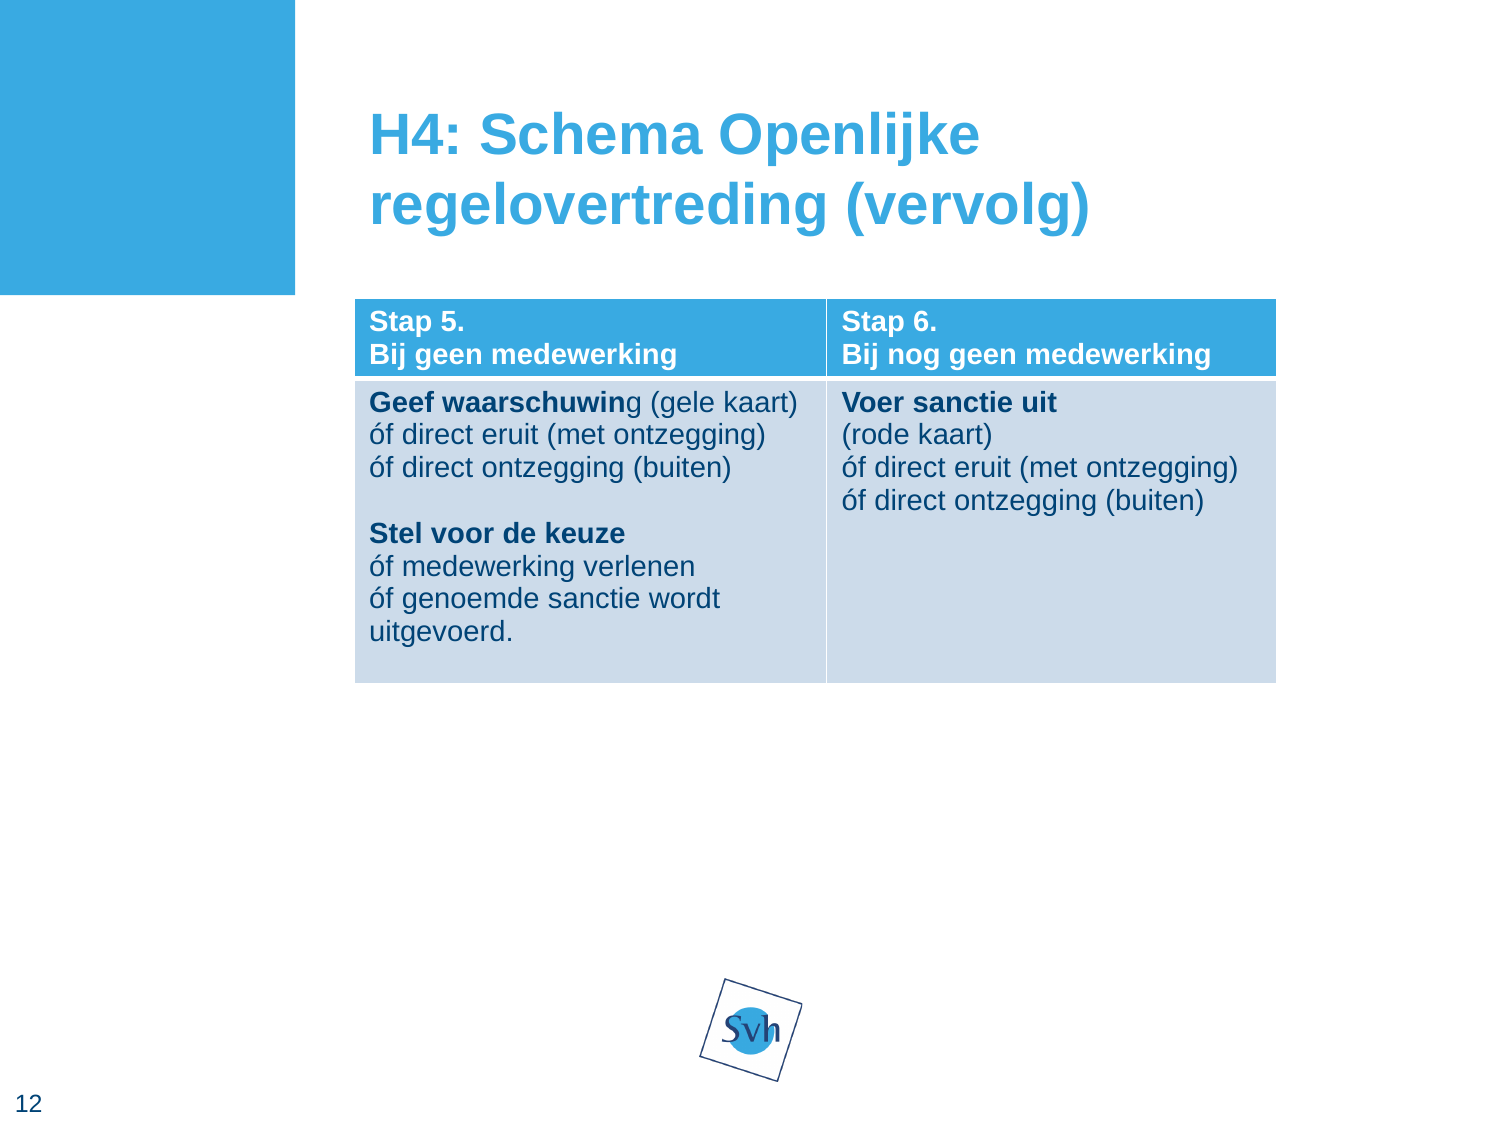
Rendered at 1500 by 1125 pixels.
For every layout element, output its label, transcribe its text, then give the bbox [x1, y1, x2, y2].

picture [699, 978, 803, 1082]
table_cell Voer sanctie uit (rode kaart) óf direct eruit (met ontzegging) óf direct ontzegging (buiten) [827, 381, 1276, 683]
table_cell Geef waarschuwing (gele kaart) óf direct eruit (met ontzegging) óf direct ontzegging (buiten) Stel voor de keuze óf medewerking verlenen óf genoemde sanctie wordt uitgevoerd. [355, 381, 826, 683]
table_header Stap 6. Bij nog geen medewerking [827, 299, 1276, 376]
title H4: Schema Openlijke regelovertreding (vervolg) [353, 86, 1426, 244]
table_header Stap 5. Bij geen medewerking [355, 299, 826, 376]
